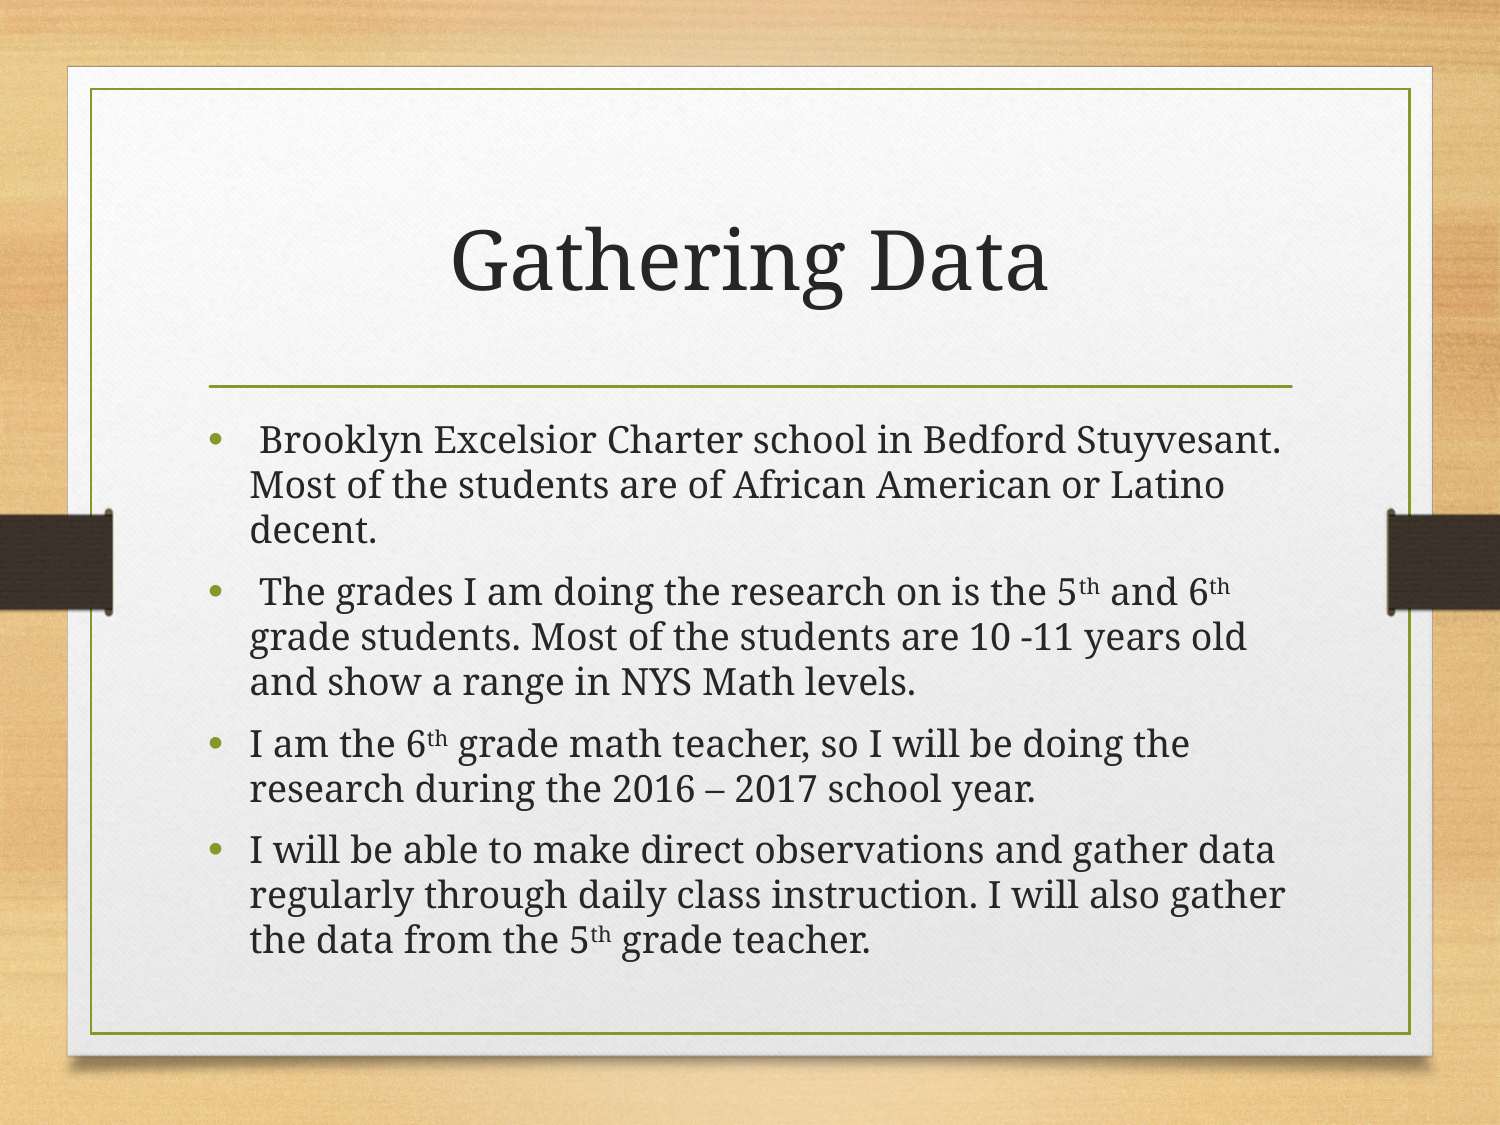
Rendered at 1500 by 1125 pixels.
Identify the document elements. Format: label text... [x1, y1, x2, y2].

picture [0, 0, 1500, 1125]
title Gathering Data [193, 150, 1309, 365]
list Brooklyn Excelsior Charter school in Bedford Stuyvesant. Most of the students are of African American or Latino decent. The grades I am doing the research on is the 5th and 6th grade students. Most of the students are 10 -11 years old and show a range in NYS Math levels. I am the 6th grade math teacher, so I will be doing the research during the 2016 – 2017 school year. I will be able to make direct observations and gather data regularly through daily class instruction. I will also gather the data from the 5th grade teacher. [193, 408, 1309, 974]
